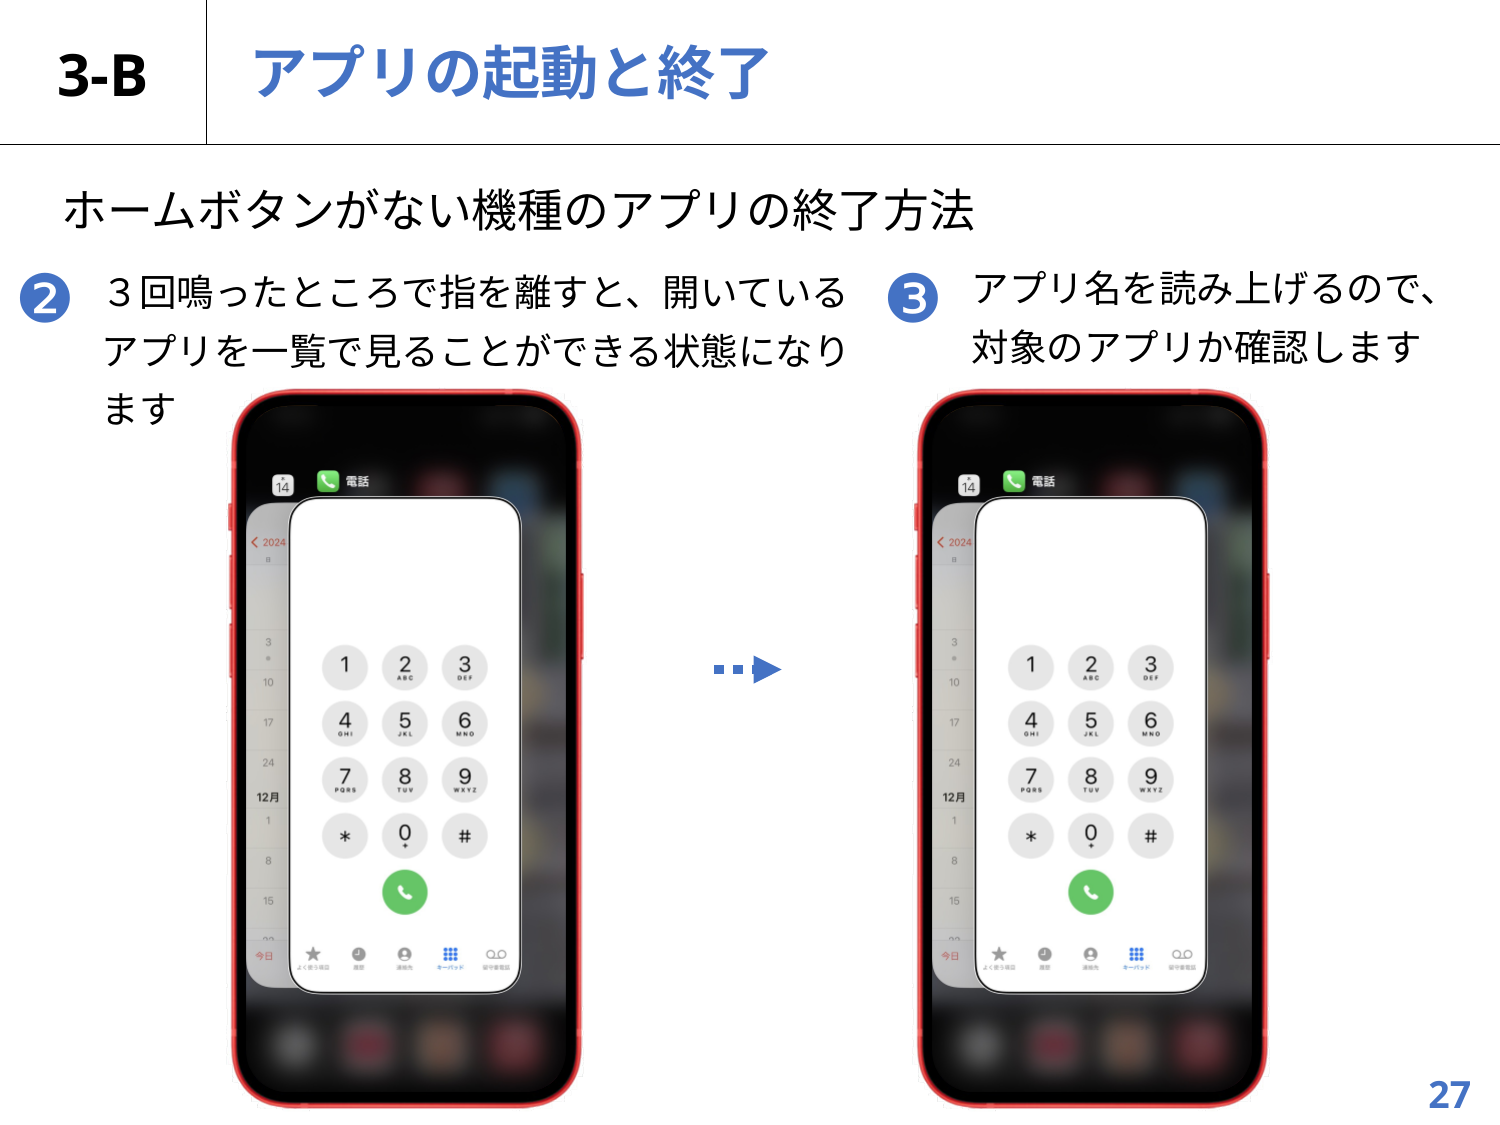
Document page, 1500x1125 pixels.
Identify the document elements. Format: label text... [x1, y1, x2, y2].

picture [894, 377, 1293, 1121]
text_box ❸ [880, 274, 956, 343]
text_box アプリ名を読み上げるので、 対象のアプリか確認します [956, 244, 1467, 376]
picture [208, 377, 607, 1121]
text_box アプリの起動と終了 [230, 24, 1459, 119]
text_box 27 [1399, 1063, 1500, 1123]
text_box ❷ [0, 248, 78, 343]
text_box ホームボタンがない機種のアプリの終了方法 [46, 180, 1422, 274]
title 3-B [0, 0, 207, 147]
text_box ３回鳴ったところで指を離すと、開いているアプリを一覧で見ることができる状態になります [86, 248, 880, 439]
